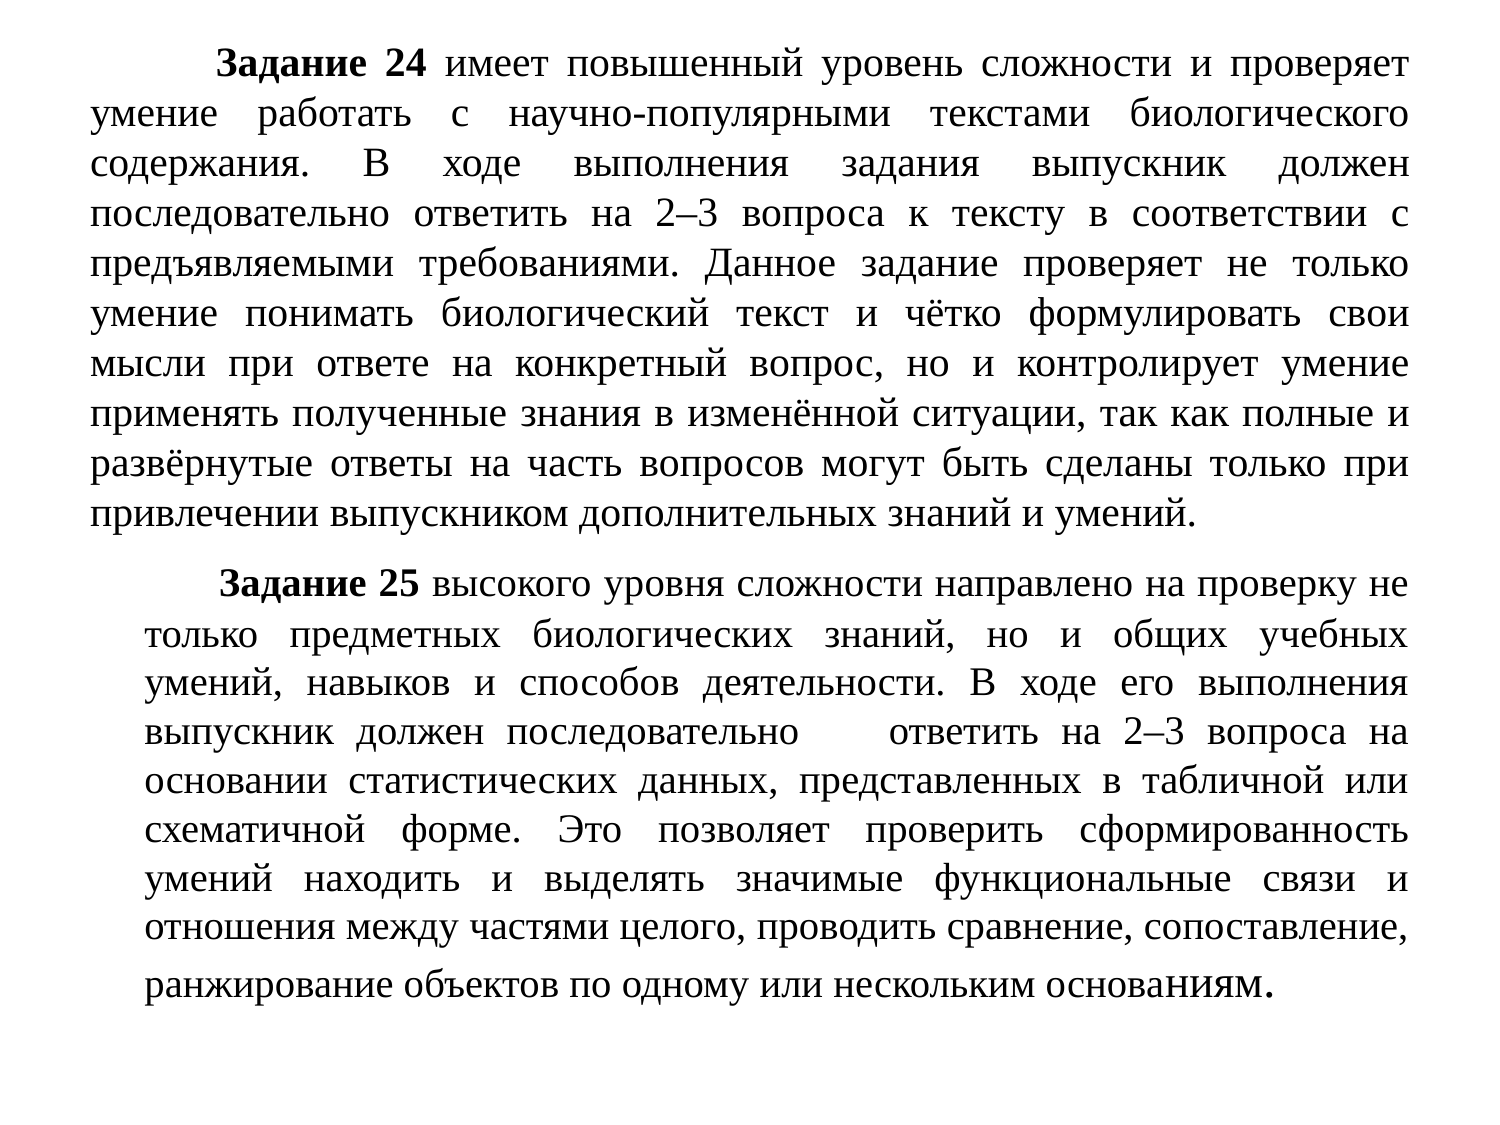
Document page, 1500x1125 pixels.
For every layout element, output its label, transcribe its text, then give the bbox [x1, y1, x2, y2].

list Задание 25 высокого уровня сложности направлено на проверку не только предметных биологических знаний, но и общих учебных умений, навыков и способов деятельности. В ходе его выполнения выпускник должен последовательно ответить на 2–3 вопроса на основании статистических данных, представленных в табличной или схематичной форме. Это позволяет проверить сформированность умений находить и выделять значимые функциональные связи и отношения между частями целого, проводить сравнение, сопоставление, ранжирование объектов по одному или нескольким основаниям. [75, 538, 1425, 1047]
title Задание 24 имеет повышенный уровень сложности и проверяет умение работать с научно-популярными текстами биологического содержания. В ходе выполнения задания выпускник должен последовательно ответить на 2–3 вопроса к тексту в соответствии с предъявляемыми требованиями. Данное задание проверяет не только умение понимать биологический текст и чётко формулировать свои мысли при ответе на конкретный вопрос, но и контролирует умение применять полученные знания в изменённой ситуации, так как полные и развёрнутые ответы на часть вопросов могут быть сделаны только при привлечении выпускником дополнительных знаний и умений. [75, 42, 1425, 528]
